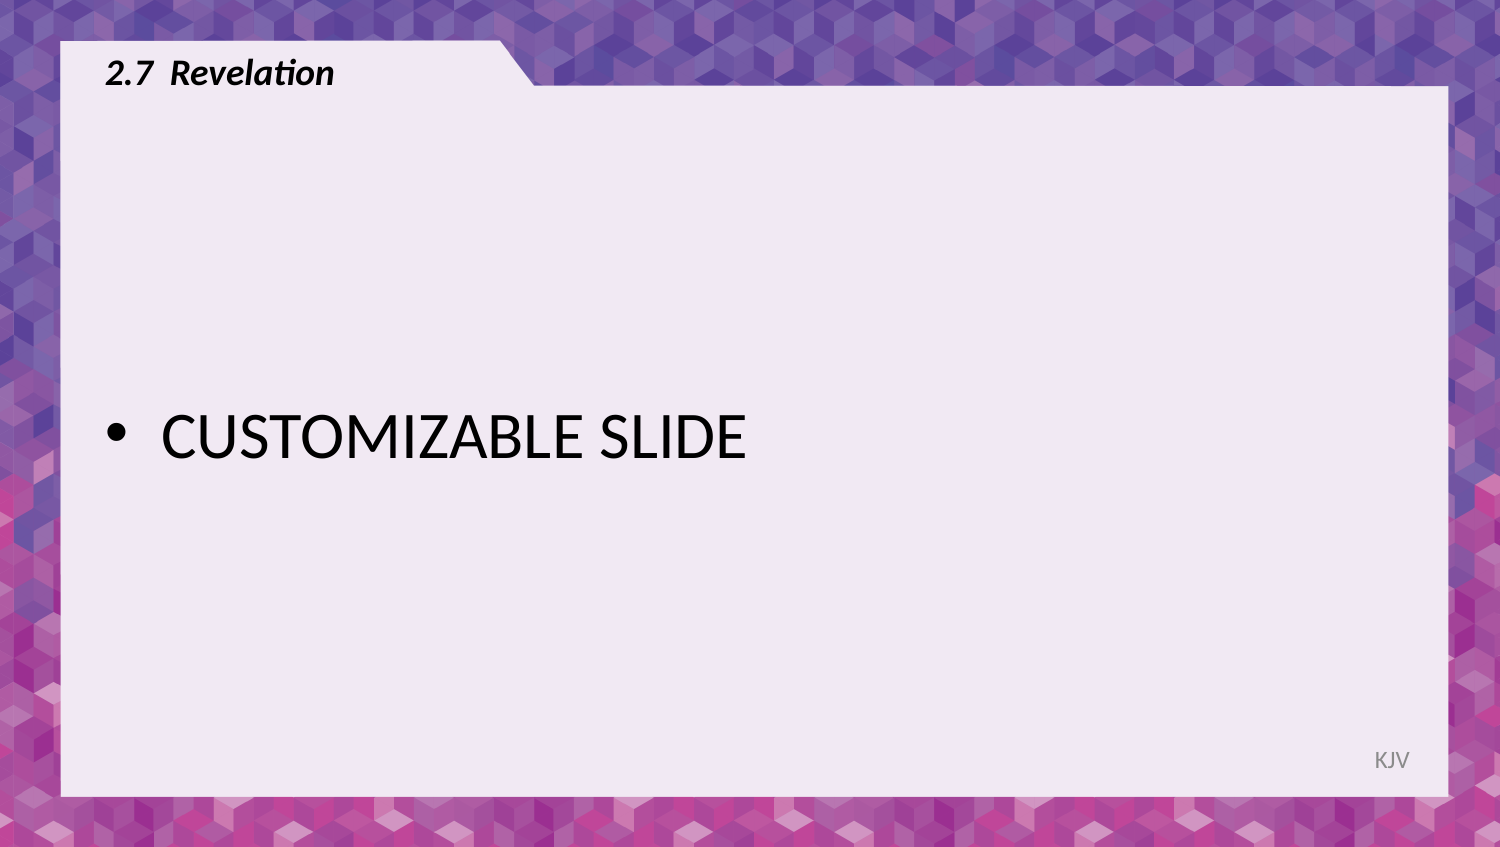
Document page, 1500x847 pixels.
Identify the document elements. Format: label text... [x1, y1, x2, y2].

picture [0, 0, 1500, 847]
title 2.7 Revelation [89, 33, 1420, 108]
list CUSTOMIZABLE SLIDE [89, 141, 1403, 722]
footer KJV [950, 736, 1425, 782]
